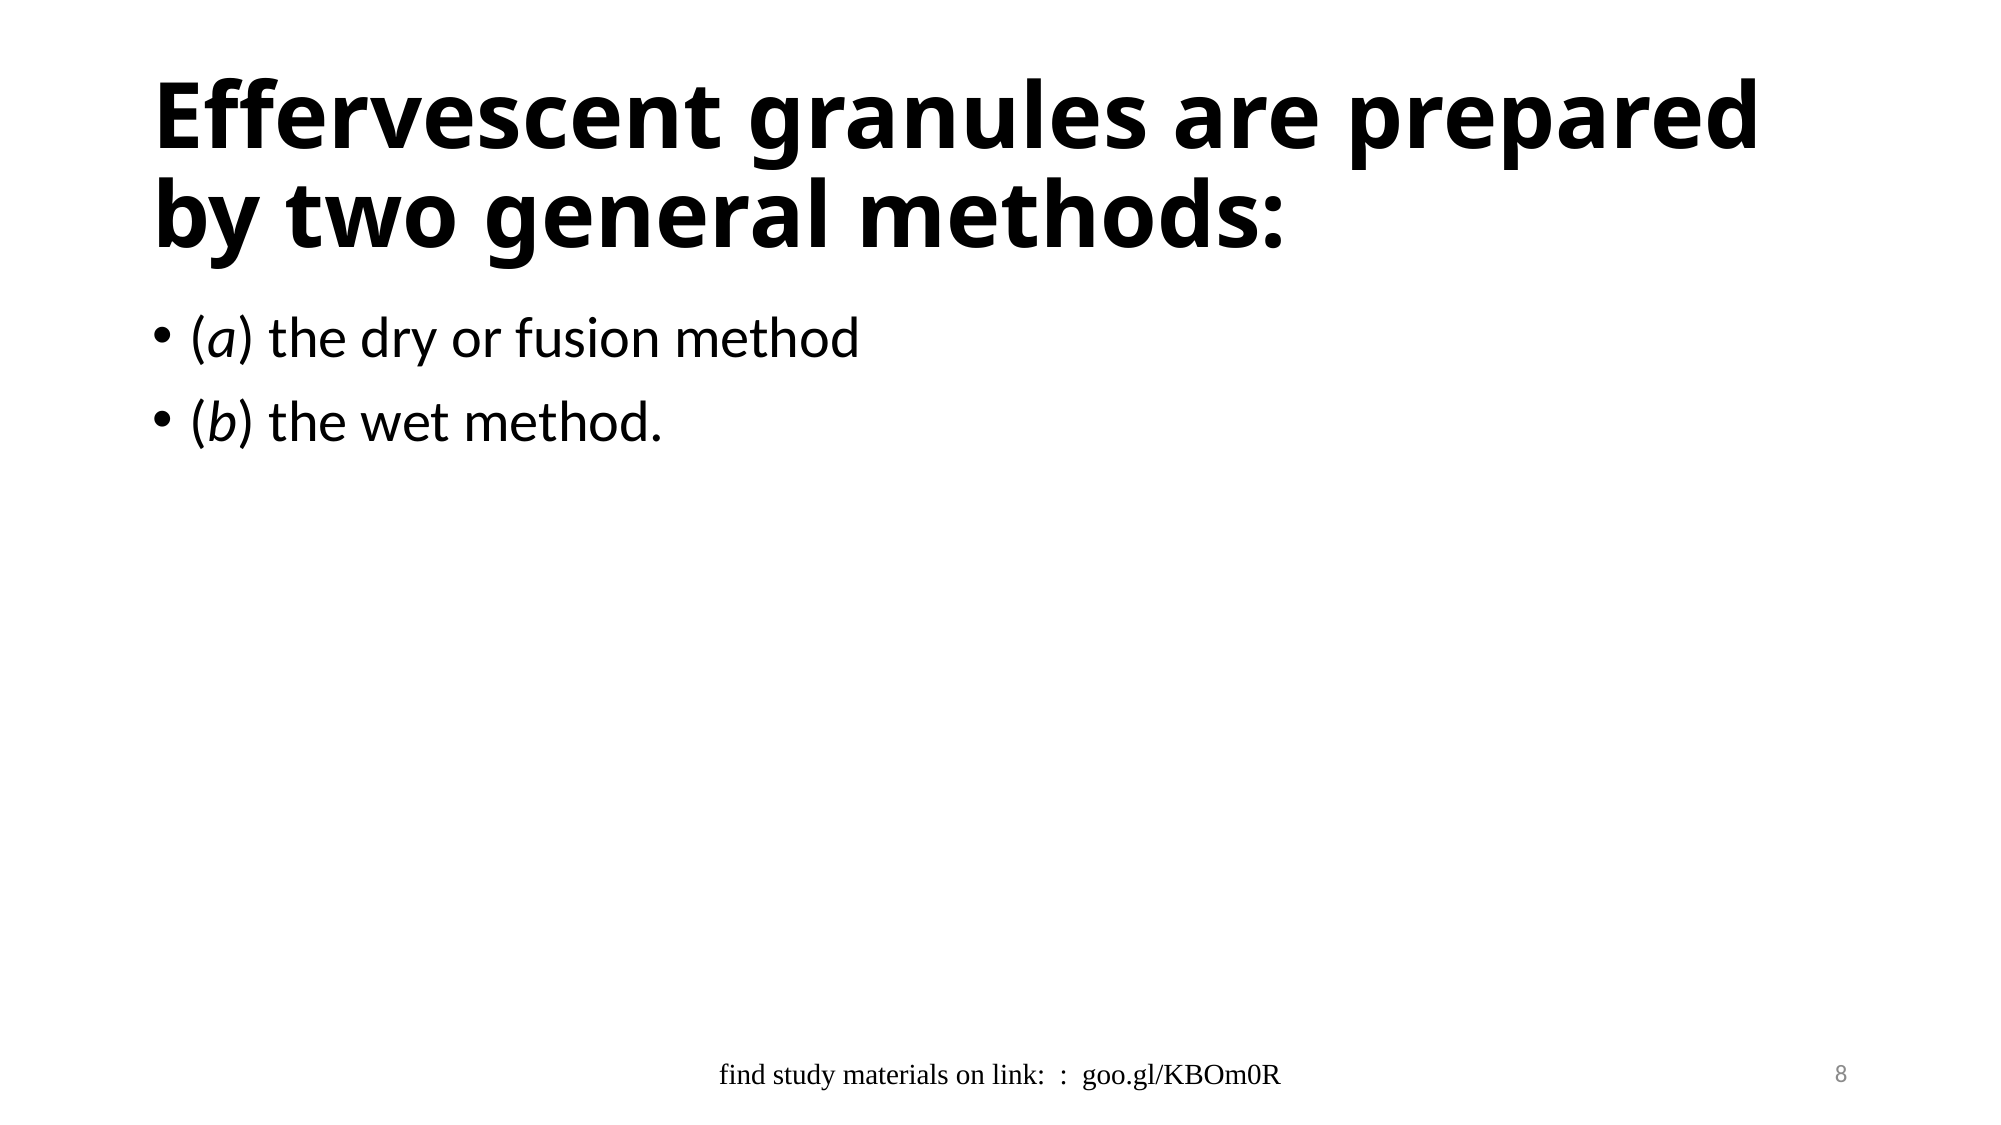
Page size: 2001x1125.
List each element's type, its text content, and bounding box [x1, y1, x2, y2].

title Effervescent granules are prepared by two general methods: [137, 59, 1863, 278]
footer find study materials on link: : goo.gl/KBOm0R [662, 1042, 1338, 1103]
slide_number 8 [1412, 1042, 1863, 1103]
list (a) the dry or fusion method (b) the wet method. [137, 299, 1863, 1014]
